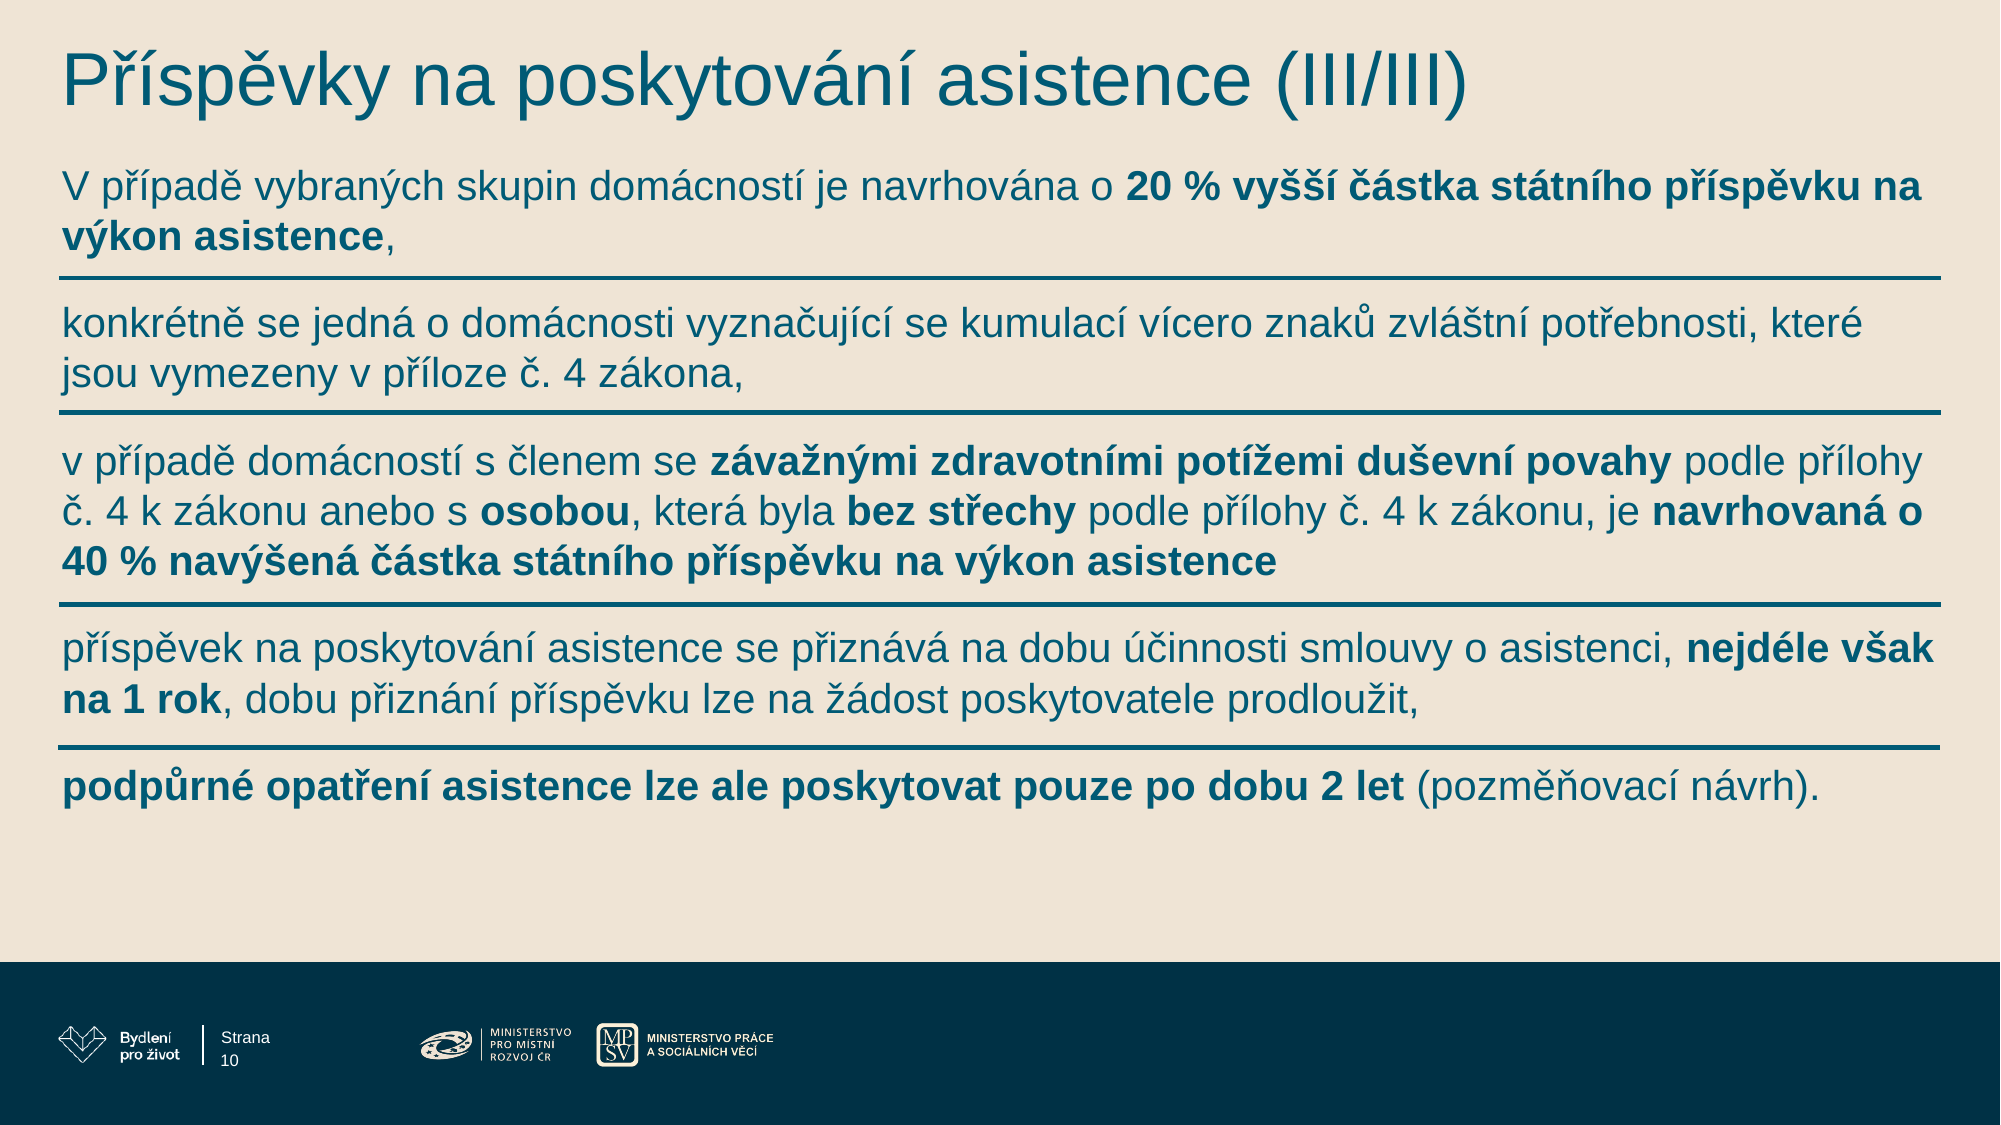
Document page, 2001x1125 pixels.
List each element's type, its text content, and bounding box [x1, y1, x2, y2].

picture [422, 1042, 458, 1059]
picture [148, 1049, 157, 1059]
text_box 10 [204, 1041, 254, 1078]
text_box Příspěvky na poskytování asistence (III/III) [46, 22, 1767, 128]
picture [597, 1024, 638, 1066]
picture [121, 1052, 126, 1062]
picture [648, 1035, 658, 1041]
text_box V případě vybraných skupin domácností je navrhována o 20 % vyšší částka státního příspěvku na výkon asistence, konkrétně se jedná o domácnosti vyznačující se kumulací vícero znaků zvláštní potřebnosti, které jsou vymezeny v příloze č. 4 zákona, v případě domácností s členem se závažnými zdravotními potížemi duševní povahy podle přílohy č. 4 k zákonu anebo s osobou, která byla bez střechy podle přílohy č. 4 k zákonu, je navrhovaná o 40 % navýšená částka státního příspěvku na výkon asistence příspěvek na poskytování asistence se přiznává na dobu účinnosti smlouvy o asistenci, nejdéle však na 1 rok, dobu přiznání příspěvku lze na žádost poskytovatele prodloužit, podpůrné opatření asistence lze ale poskytovat pouze po dobu 2 let (pozměňovací návrh). [46, 151, 1962, 817]
picture [121, 1032, 131, 1042]
text_box [0, 962, 2000, 1125]
text_box Strana [206, 1019, 340, 1054]
picture [425, 1032, 472, 1055]
